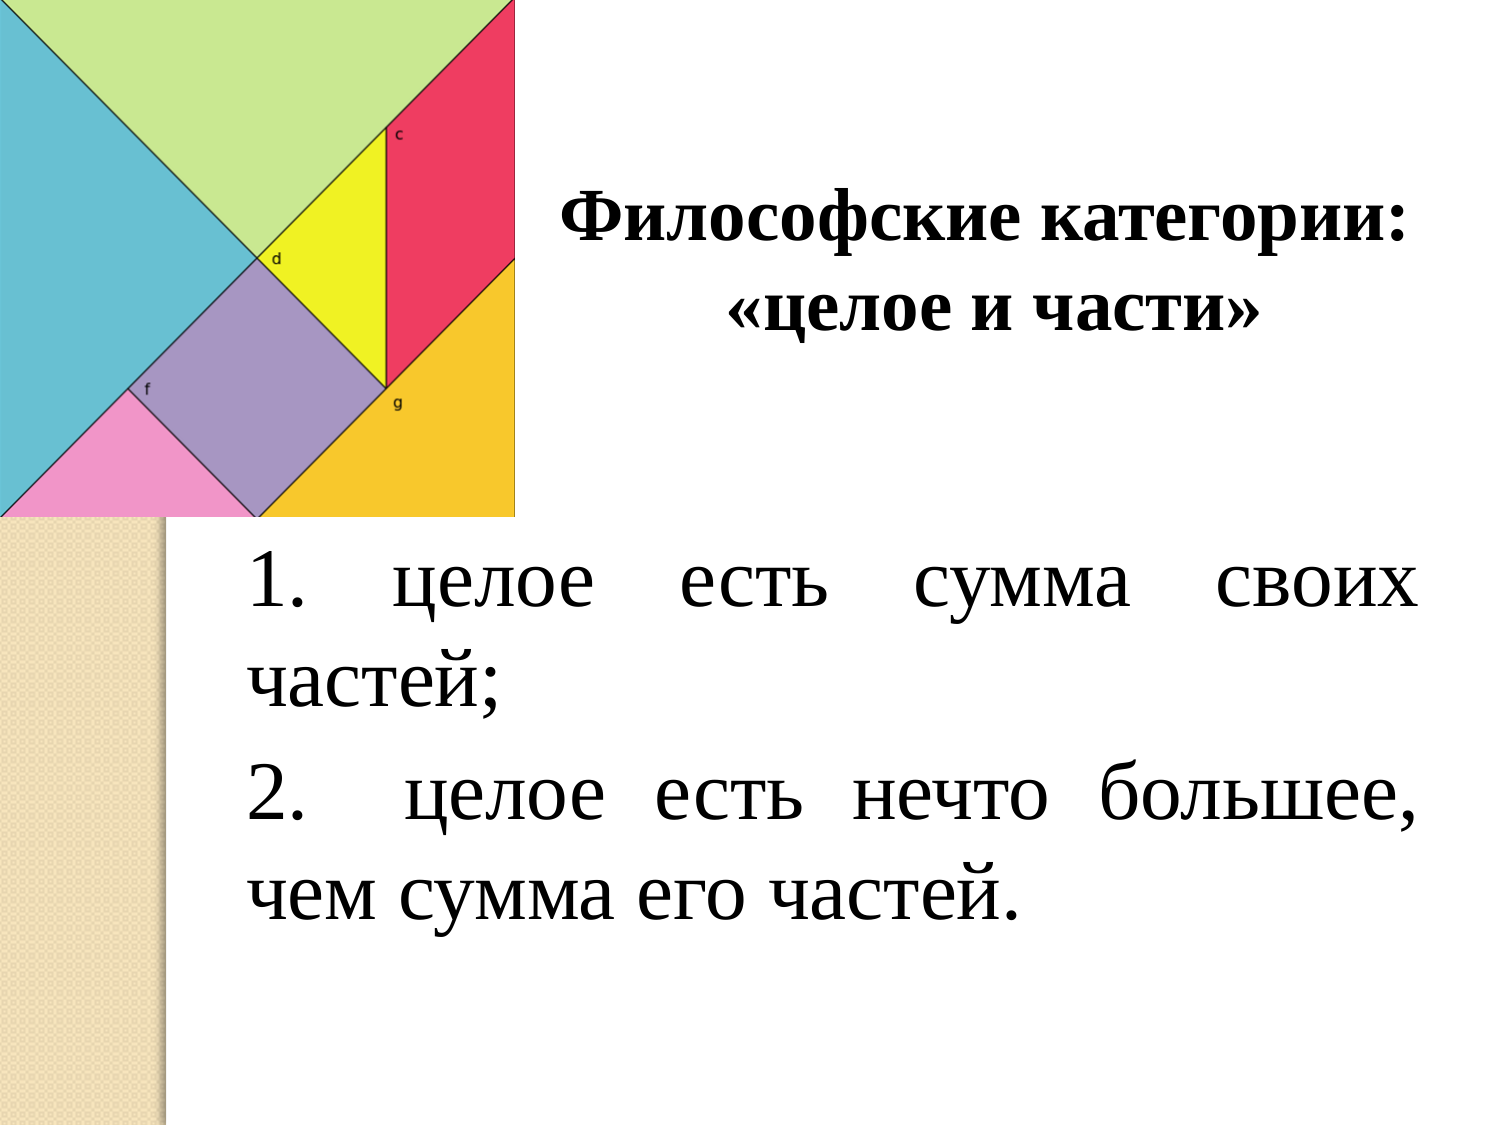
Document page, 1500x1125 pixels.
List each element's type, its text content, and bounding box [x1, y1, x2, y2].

title Философские категории: «целое и части» [542, 101, 1447, 409]
picture [0, 0, 515, 517]
list 1. целое есть сумма своих частей; 2. целое есть нечто большее, чем сумма его частей. [171, 516, 1436, 1015]
